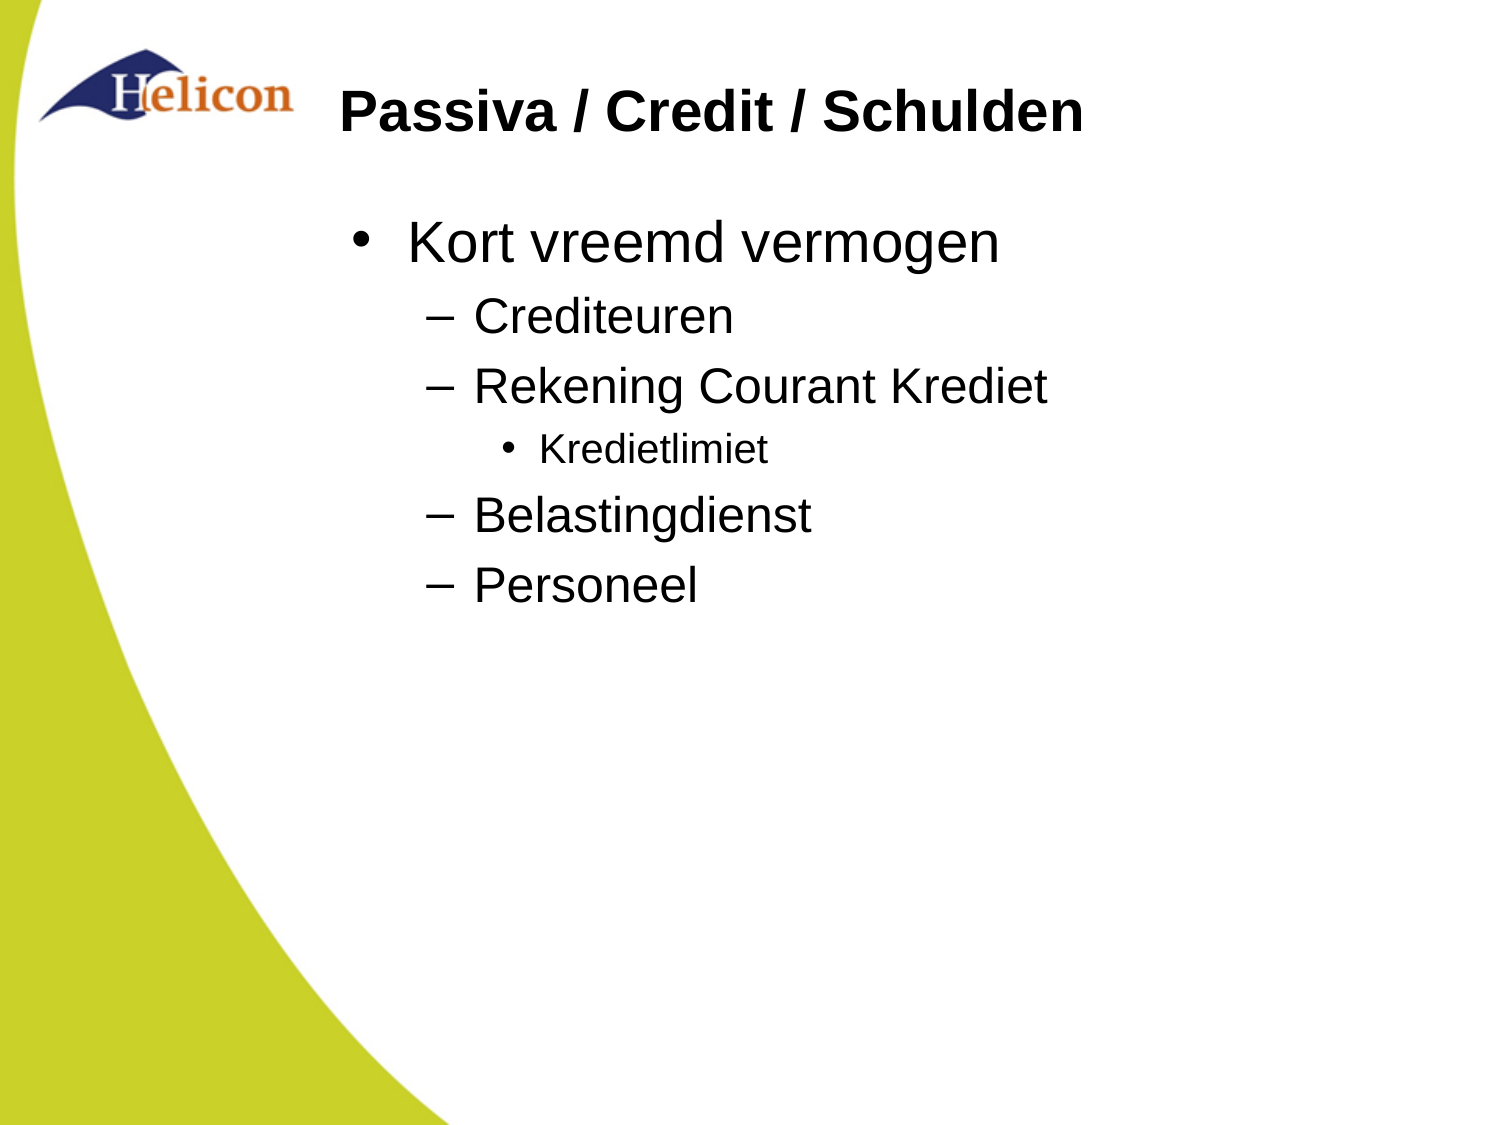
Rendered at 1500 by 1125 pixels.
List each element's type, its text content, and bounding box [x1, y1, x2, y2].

picture [0, 0, 1500, 1125]
list Kort vreemd vermogen Crediteuren Rekening Courant Krediet Kredietlimiet Belastingdienst Personeel [336, 196, 1425, 1005]
title Passiva / Credit / Schulden [324, 54, 1415, 161]
